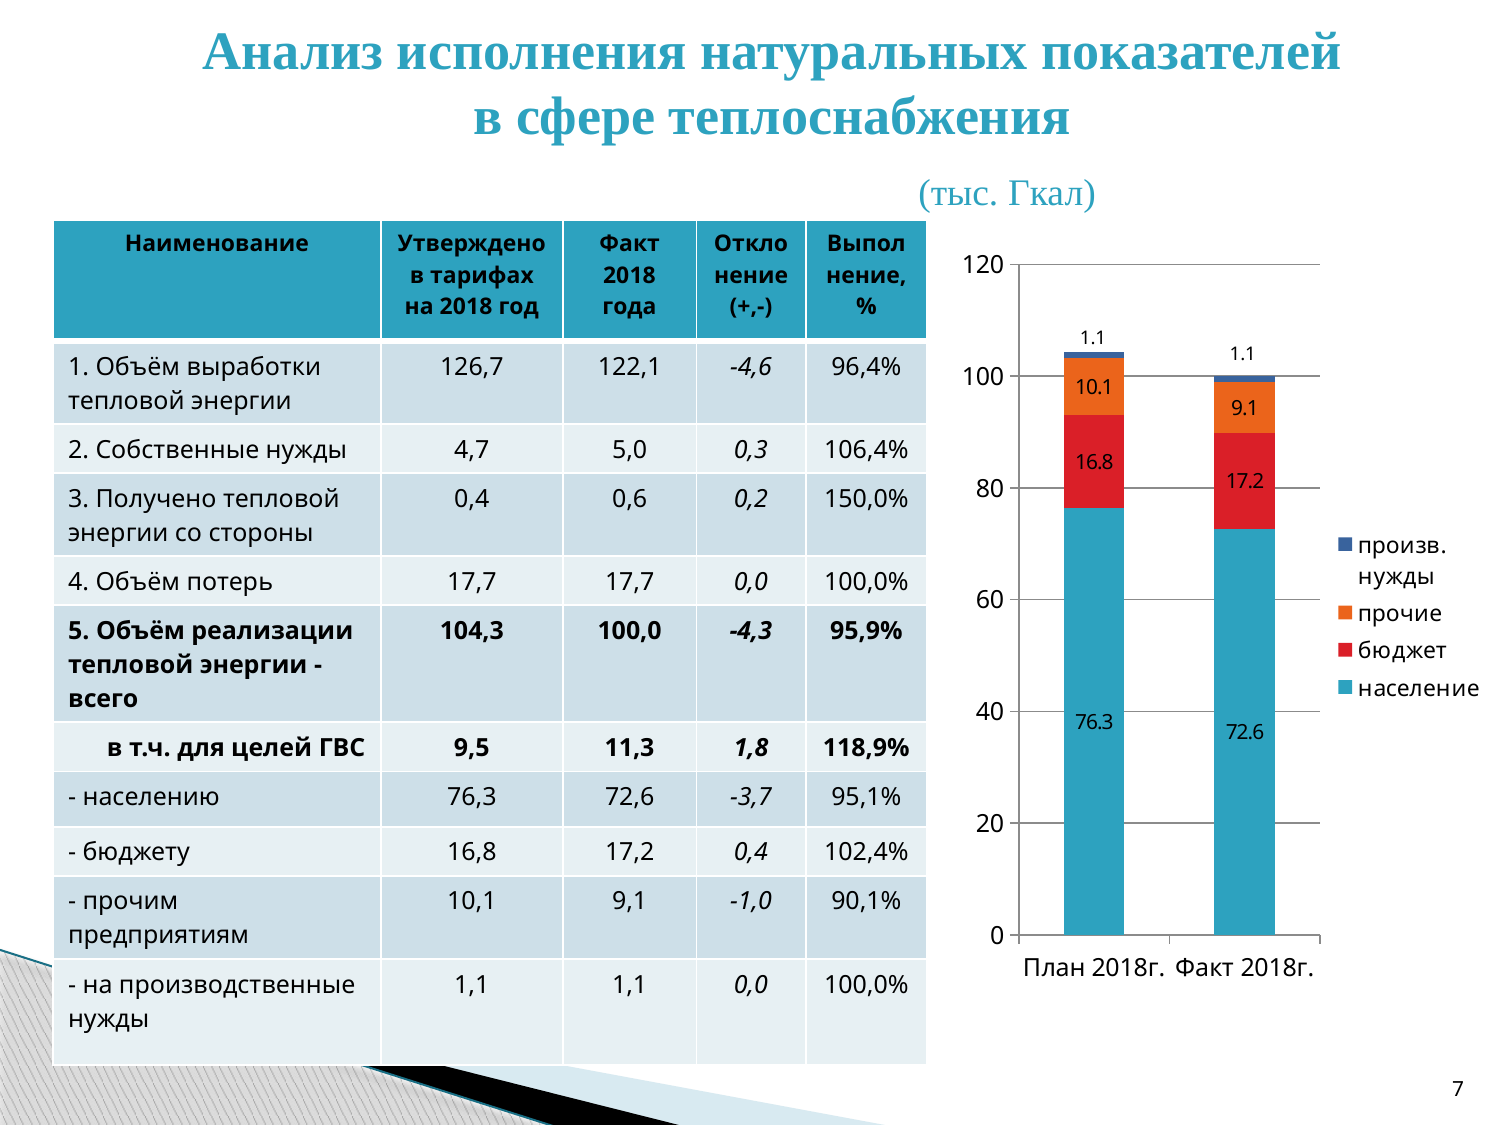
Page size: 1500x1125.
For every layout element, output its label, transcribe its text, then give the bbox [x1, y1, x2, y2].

table_cell 1,1 [564, 960, 696, 1064]
table_cell -3,7 [697, 772, 805, 826]
table_cell 2. Собственные нужды [54, 425, 380, 472]
table_cell 0,4 [697, 828, 805, 875]
table_cell 17,7 [382, 557, 562, 604]
table_cell - прочим предприятиям [54, 877, 380, 958]
table_cell 5,0 [564, 425, 696, 472]
table_cell -4,6 [697, 344, 805, 423]
table_cell - на производственные нужды [54, 960, 380, 1064]
table_cell 0,0 [697, 960, 805, 1064]
chart [950, 231, 1500, 1000]
table_cell 4,7 [382, 425, 562, 472]
table_cell 0,0 [697, 557, 805, 604]
table_cell 118,9% [807, 723, 926, 771]
text_box (тыс. Гкал) [903, 160, 1436, 221]
table_cell 1. Объём выработки тепловой энергии [54, 344, 380, 423]
table_cell -4,3 [697, 606, 805, 721]
table_cell 72,6 [564, 772, 696, 826]
title Анализ исполнения натуральных показателей в сфере теплоснабжения [75, 0, 1471, 161]
table_cell 90,1% [807, 877, 926, 958]
table_cell 1,1 [382, 960, 562, 1064]
table_header Наименование [54, 221, 380, 338]
table_cell 3. Получено тепловой энергии со стороны [54, 474, 380, 555]
table_cell 102,4% [807, 828, 926, 875]
table_cell 16,8 [382, 828, 562, 875]
table_header Факт 2018 года [564, 221, 696, 338]
table_cell 5. Объём реализации тепловой энергии - всего [54, 606, 380, 721]
table_cell 100,0 [564, 606, 696, 721]
table_cell 106,4% [807, 425, 926, 472]
table_header Выполнение, % [807, 221, 926, 338]
table_cell 95,1% [807, 772, 926, 826]
table_cell 0,6 [564, 474, 696, 555]
table_cell 9,1 [564, 877, 696, 958]
table_cell - населению [54, 772, 380, 826]
table_cell 150,0% [807, 474, 926, 555]
table_cell 10,1 [382, 877, 562, 958]
table_cell 11,3 [564, 723, 696, 771]
table_cell 1,8 [697, 723, 805, 771]
table_cell 4. Объём потерь [54, 557, 380, 604]
slide_number 7 [1418, 1051, 1479, 1112]
table_cell 100,0% [807, 960, 926, 1064]
table_cell 126,7 [382, 344, 562, 423]
table_cell 17,7 [564, 557, 696, 604]
table_cell 0,4 [382, 474, 562, 555]
table_cell 95,9% [807, 606, 926, 721]
table_header Отклонение (+,-) [697, 221, 805, 338]
table_cell 17,2 [564, 828, 696, 875]
table_cell -1,0 [697, 877, 805, 958]
table_cell - бюджету [54, 828, 380, 875]
table_cell 104,3 [382, 606, 562, 721]
table_header Утверждено в тарифах на 2018 год [382, 221, 562, 338]
table_cell 0,2 [697, 474, 805, 555]
table_cell 0,3 [697, 425, 805, 472]
table_cell 9,5 [382, 723, 562, 771]
table_cell 76,3 [382, 772, 562, 826]
table_cell 100,0% [807, 557, 926, 604]
table_cell 96,4% [807, 344, 926, 423]
table_cell 122,1 [564, 344, 696, 423]
table_cell в т.ч. для целей ГВС [54, 723, 380, 771]
